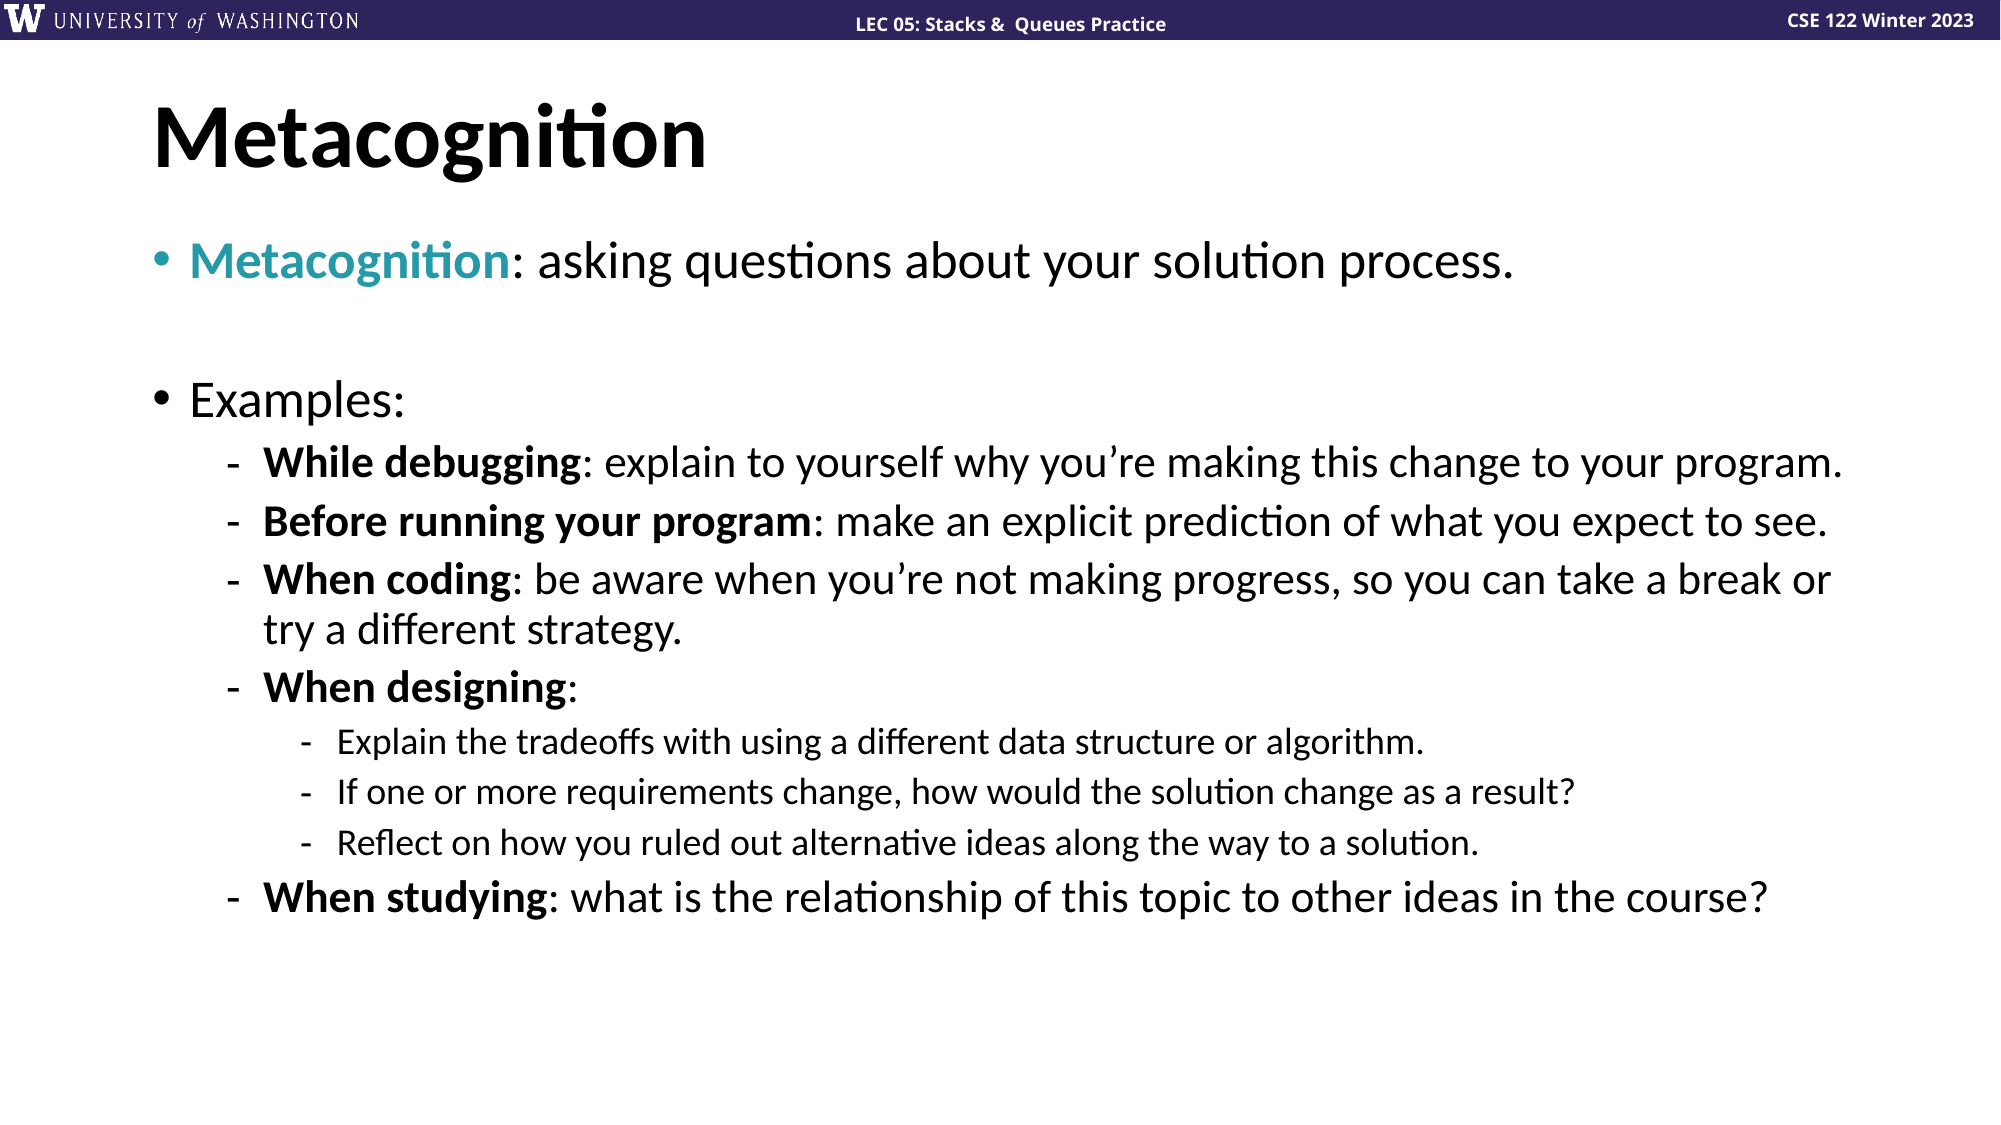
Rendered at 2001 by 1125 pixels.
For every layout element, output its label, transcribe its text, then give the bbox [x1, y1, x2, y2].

title Metacognition [137, 74, 1863, 200]
list Metacognition: asking questions about your solution process. Examples: While debugging: explain to yourself why you’re making this change to your program. Before running your program: make an explicit prediction of what you expect to see. When coding: be aware when you’re not making progress, so you can take a break or try a different strategy. When designing: Explain the tradeoffs with using a different data structure or algorithm. If one or more requirements change, how would the solution change as a result? Reflect on how you ruled out alternative ideas along the way to a solution. When studying: what is the relationship of this topic to other ideas in the course? [137, 224, 1863, 1014]
picture [4, 4, 358, 33]
